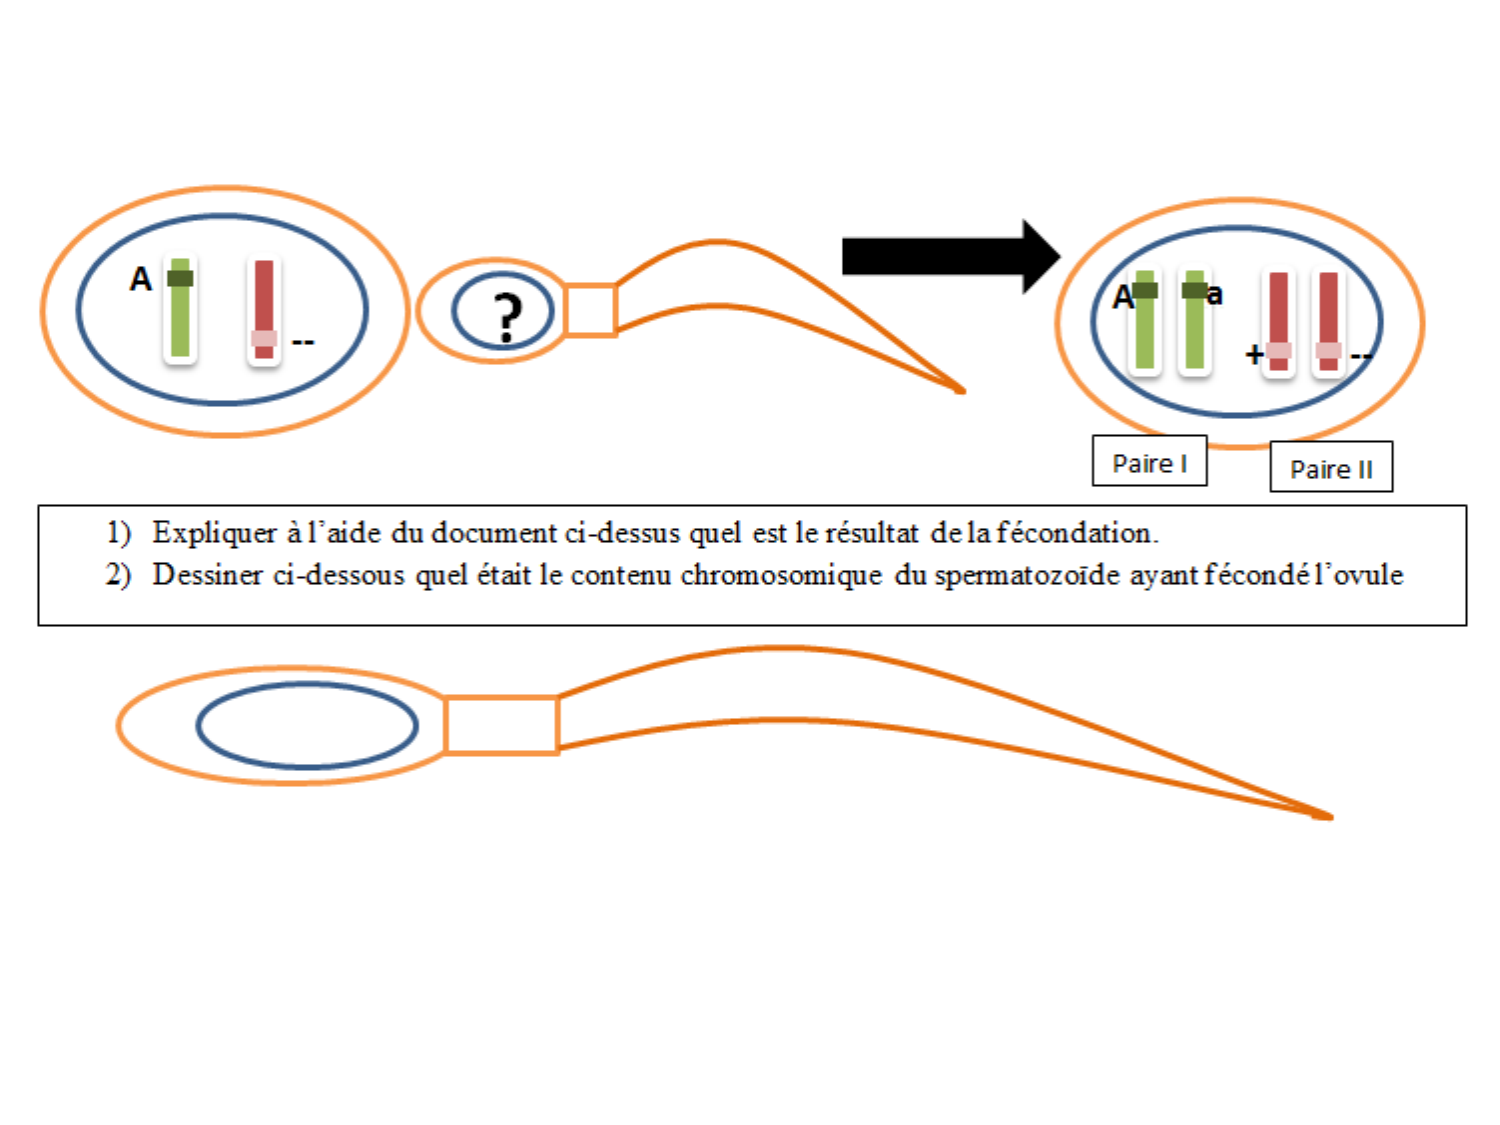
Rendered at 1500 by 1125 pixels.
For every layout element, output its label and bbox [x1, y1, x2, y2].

picture [0, 161, 1500, 828]
